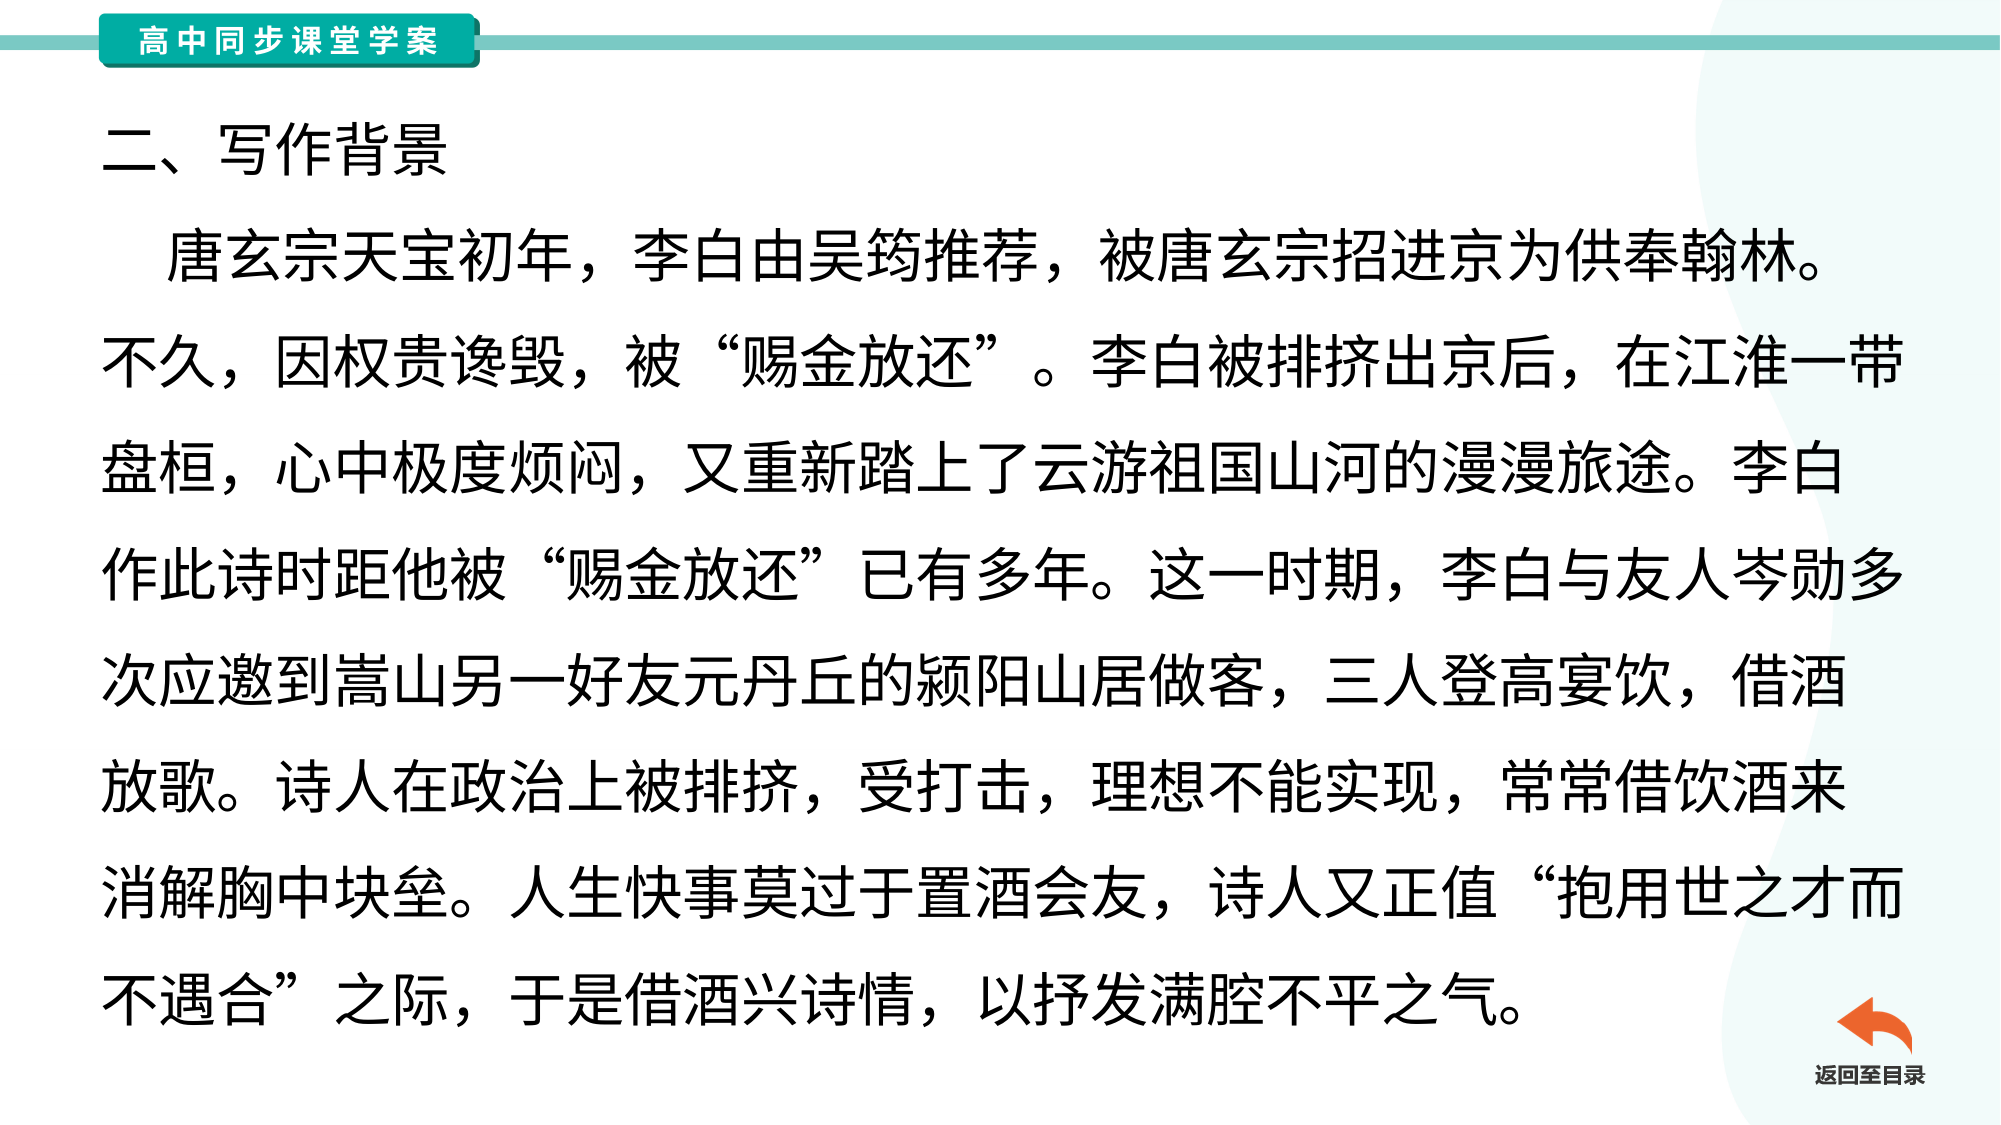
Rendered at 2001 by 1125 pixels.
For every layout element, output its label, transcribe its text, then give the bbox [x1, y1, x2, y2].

picture [0, 0, 2000, 1125]
text_box 二、写作背景 唐玄宗天宝初年，李白由吴筠推荐，被唐玄宗招进京为供奉翰林。 不久，因权贵谗毁，被“赐金放还”。李白被排挤出京后，在江淮一带 盘桓，心中极度烦闷，又重新踏上了云游祖国山河的漫漫旅途。李白 作此诗时距他被“赐金放还”已有多年。这一时期，李白与友人岑勋多 次应邀到嵩山另一好友元丹丘的颍阳山居做客，三人登高宴饮，借酒 放歌。诗人在政治上被排挤，受打击，理想不能实现，常常借饮酒来 消解胸中块垒。人生快事莫过于置酒会友，诗人又正值“抱用世之才而 不遇合”之际，于是借酒兴诗情，以抒发满腔不平之气。 [100, 76, 1899, 1033]
